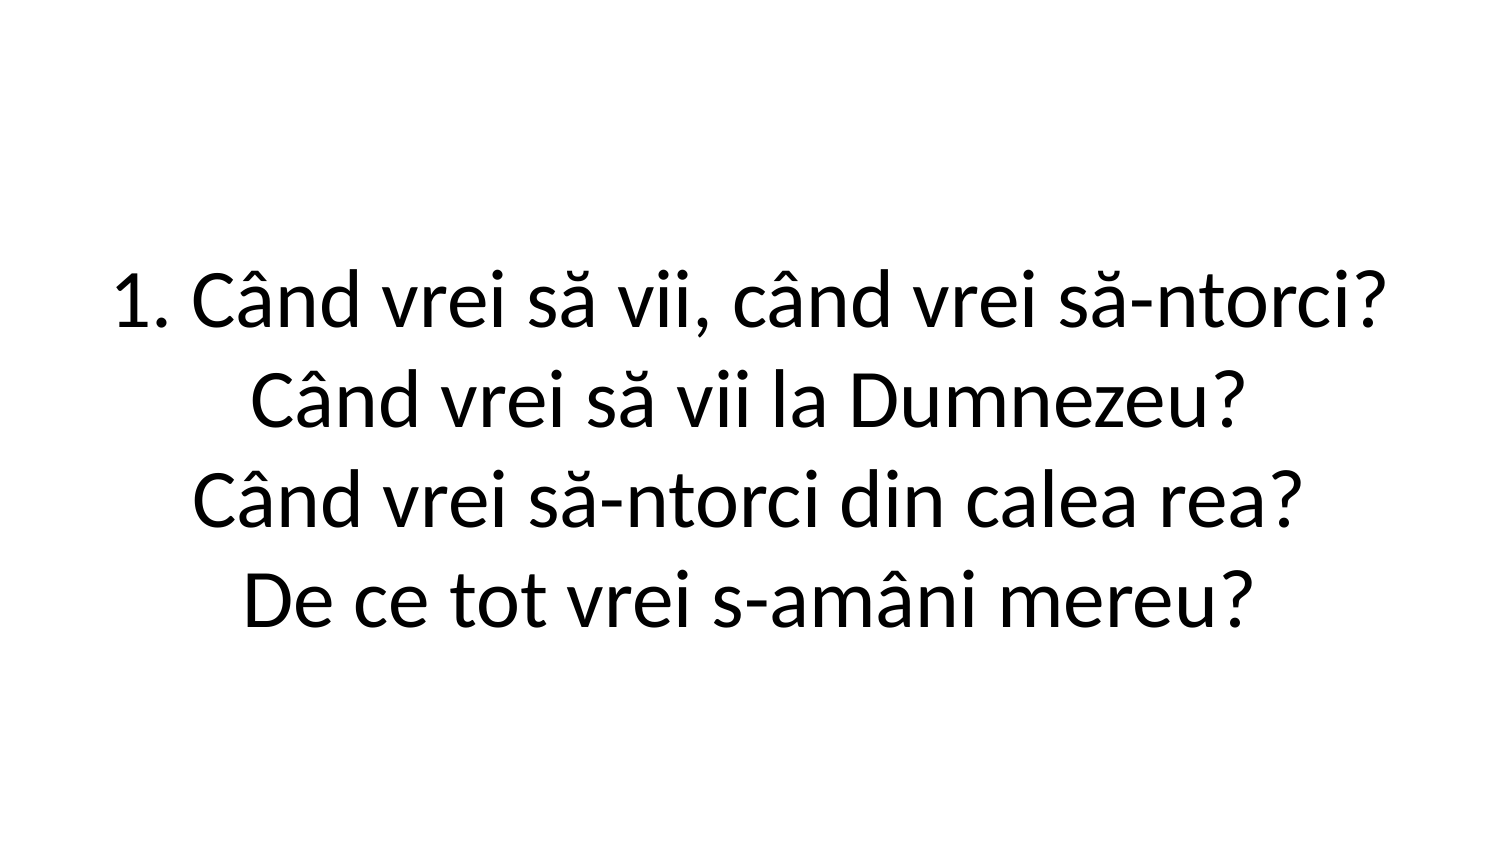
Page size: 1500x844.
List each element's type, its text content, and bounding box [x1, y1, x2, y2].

text_box 1. Când vrei să vii, când vrei să-ntorci? Când vrei să vii la Dumnezeu? Când vrei să-ntorci din calea rea? De ce tot vrei s-amâni mereu? [94, 192, 1406, 652]
